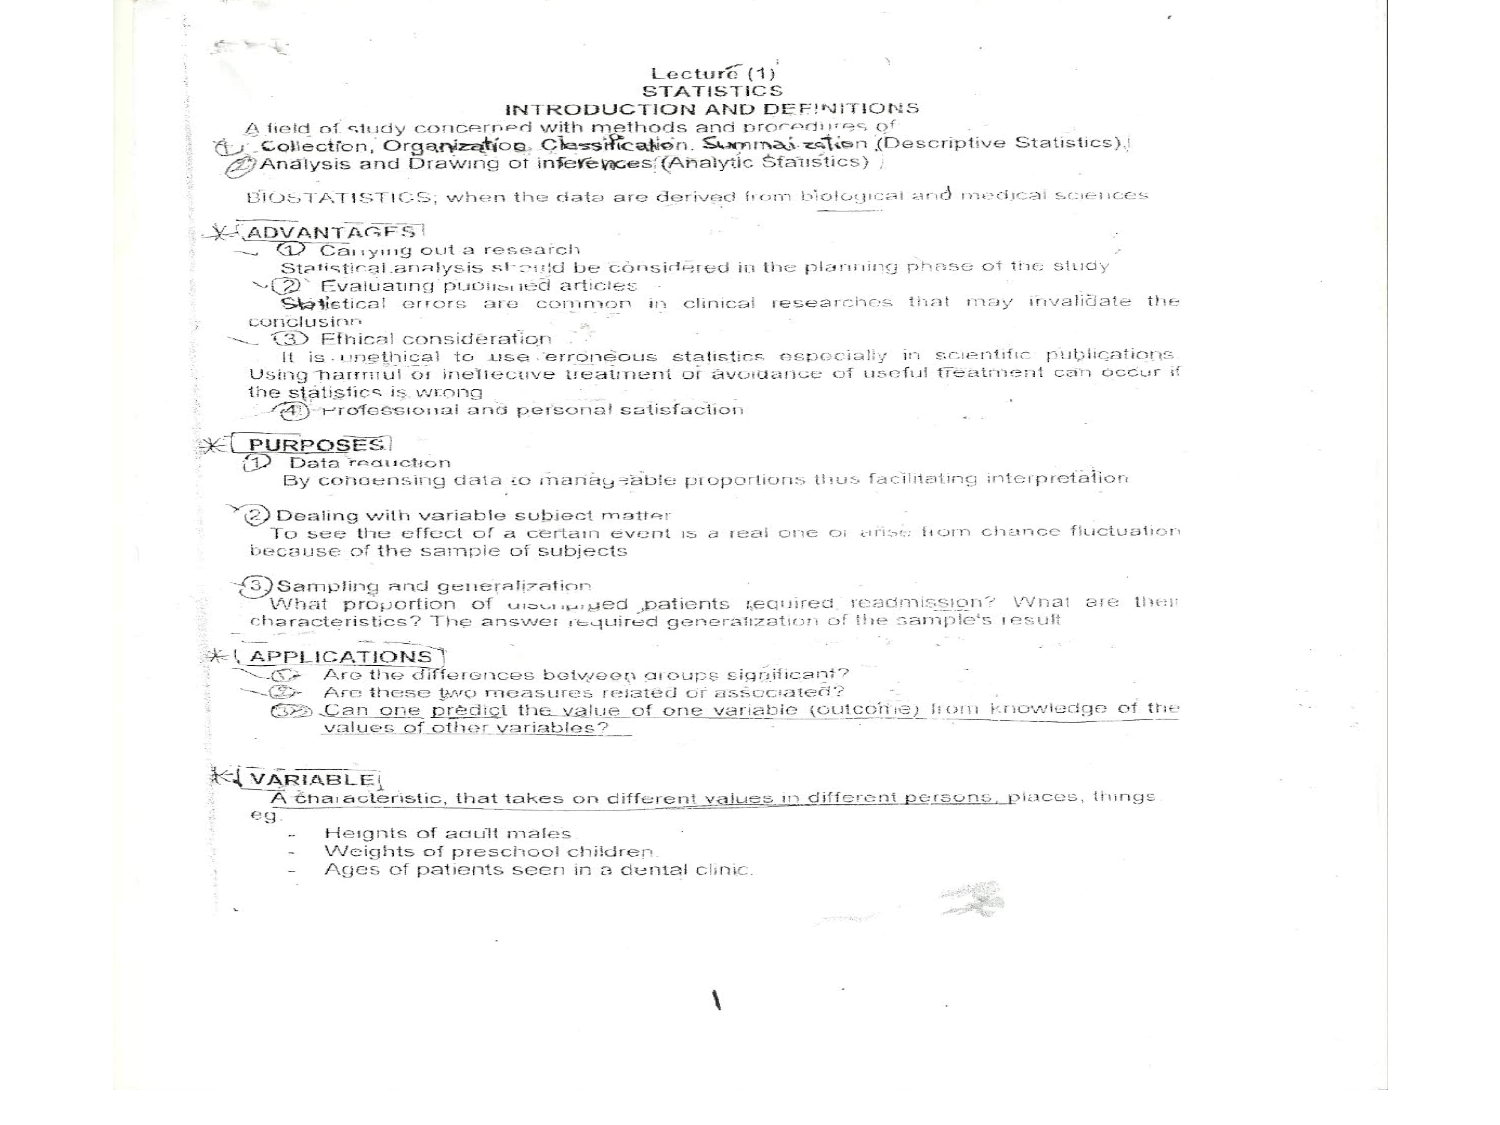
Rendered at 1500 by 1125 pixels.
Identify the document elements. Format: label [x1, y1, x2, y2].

picture [112, 0, 1388, 1091]
